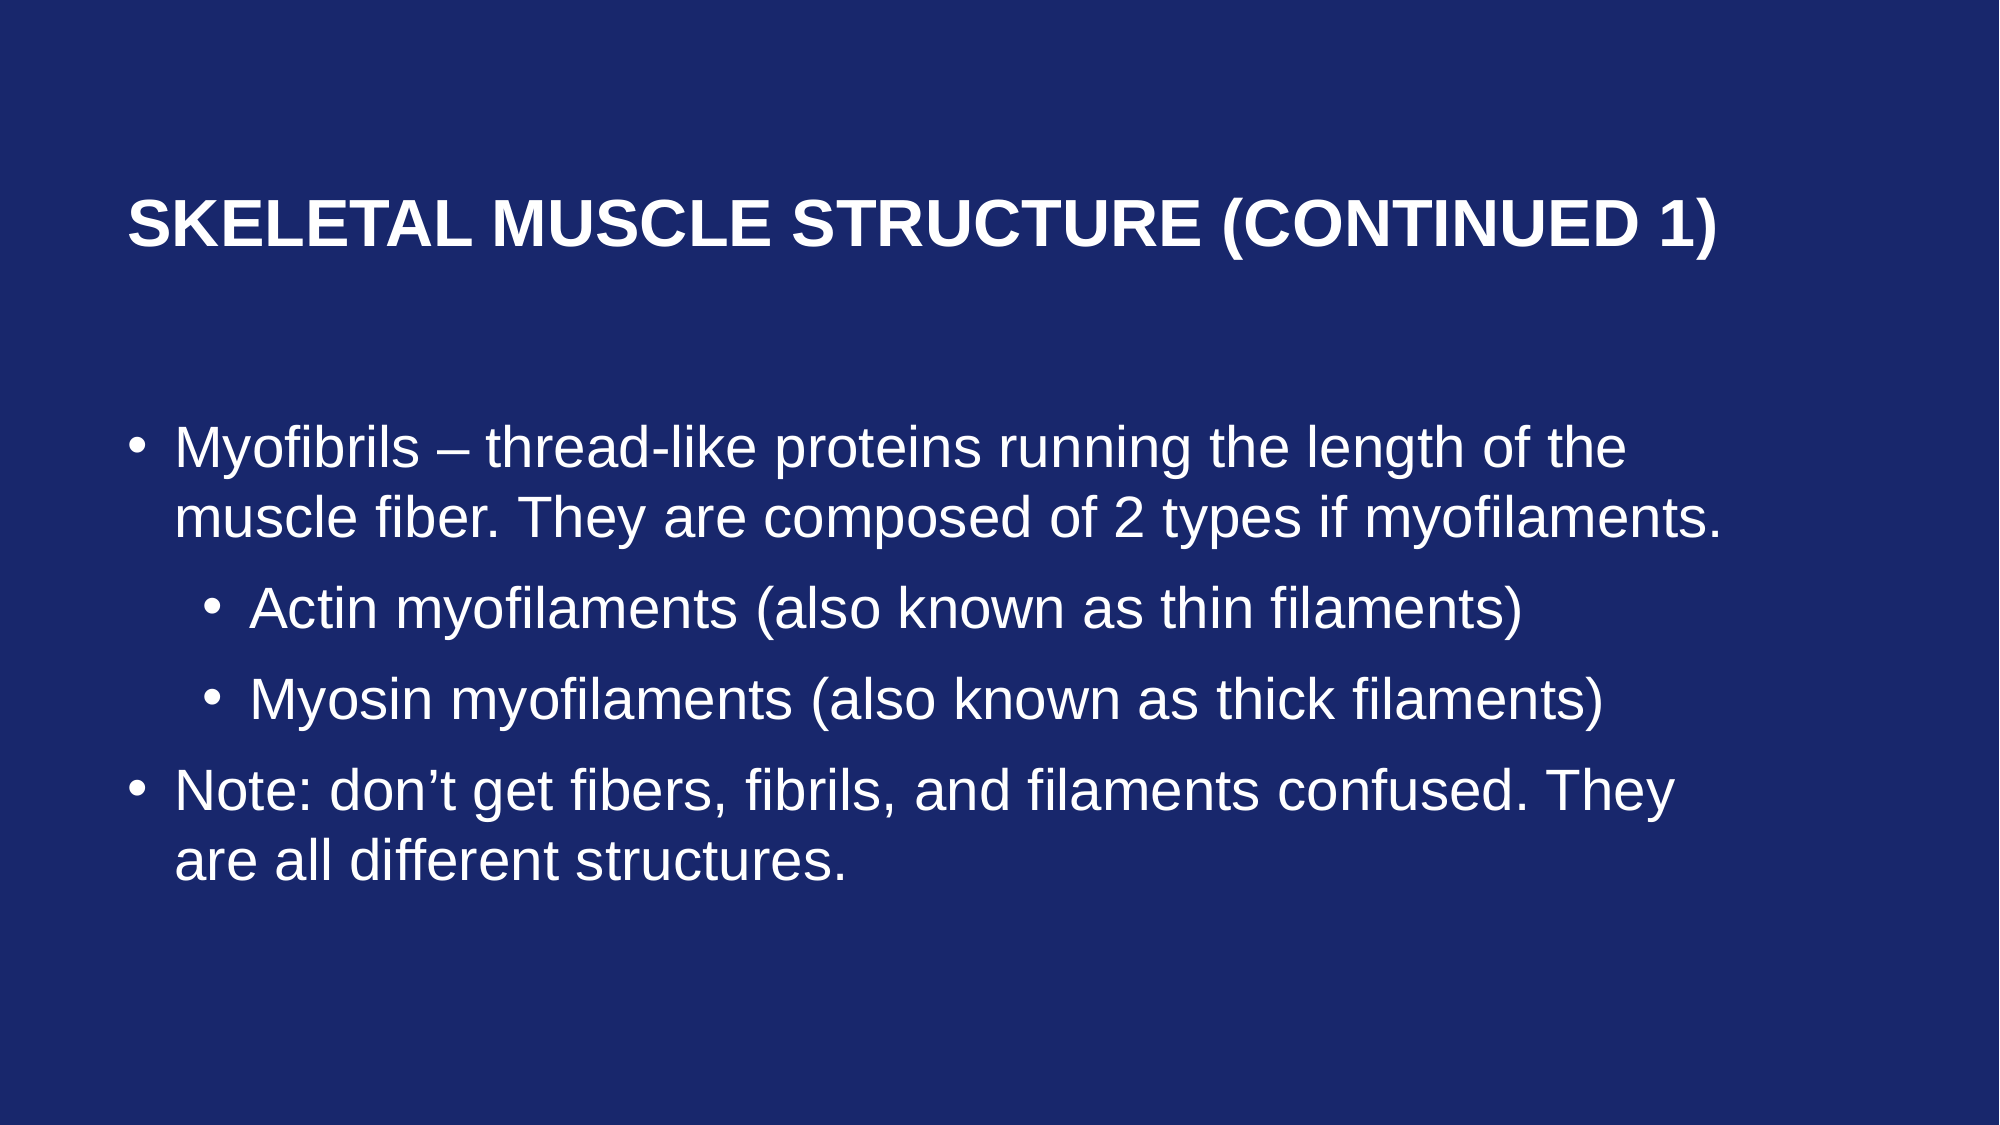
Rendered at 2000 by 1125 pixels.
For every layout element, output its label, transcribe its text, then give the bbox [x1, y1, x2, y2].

list Myofibrils – thread-like proteins running the length of the muscle fiber. They are composed of 2 types if myofilaments. Actin myofilaments (also known as thin filaments) Myosin myofilaments (also known as thick filaments) Note: don’t get fibers, fibrils, and filaments confused. They are all different structures. [112, 351, 1775, 950]
title Skeletal Muscle Structure (continued 1) [112, 99, 1775, 339]
